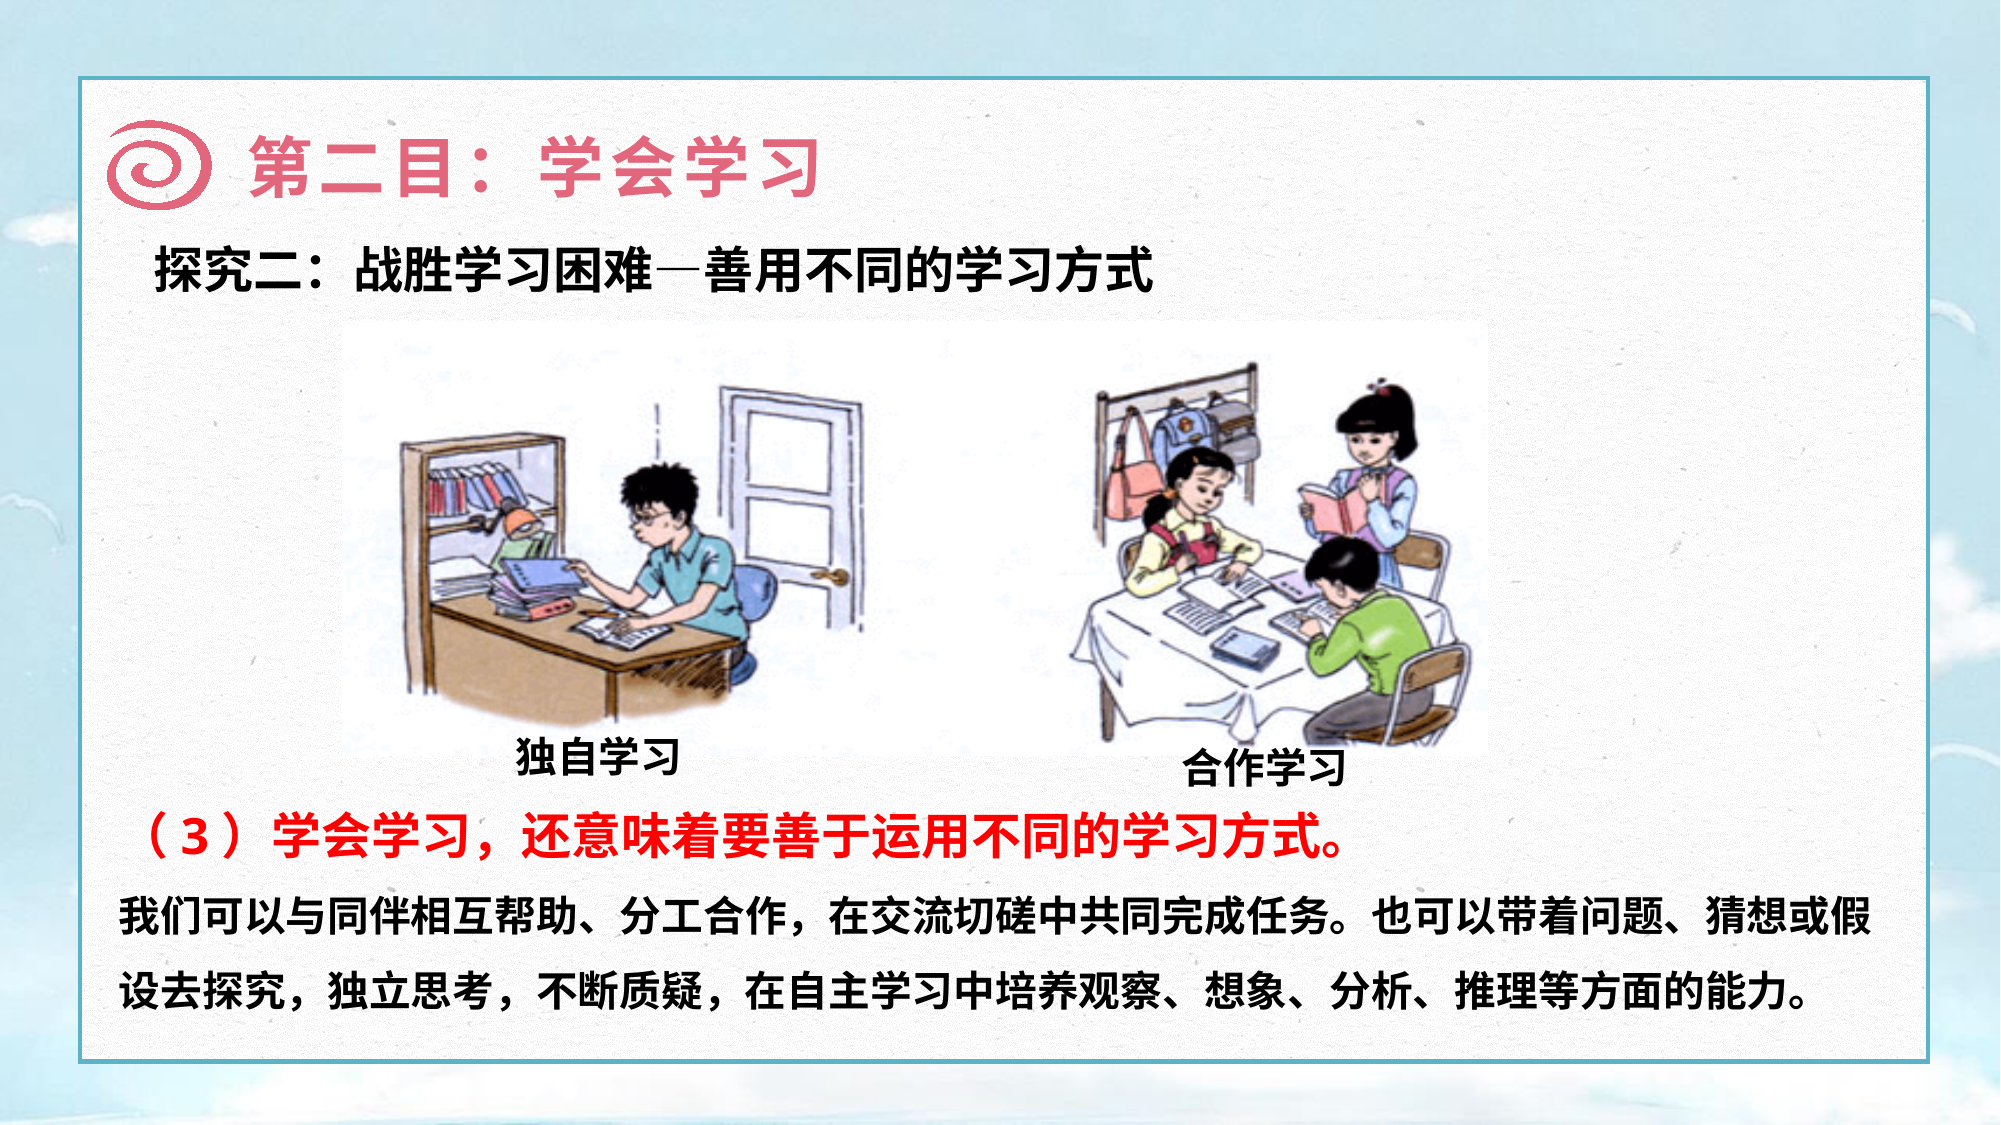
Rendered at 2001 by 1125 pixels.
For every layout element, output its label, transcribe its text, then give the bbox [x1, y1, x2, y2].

text_box 探究二：战胜学习困难—善用不同的学习方式 [139, 230, 1169, 306]
text_box 合作学习 [1118, 734, 1621, 800]
picture [0, 0, 2001, 1125]
text_box 独自学习 [452, 756, 955, 788]
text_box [103, 107, 999, 226]
text_box （3）学会学习，还意味着要善于运用不同的学习方式。 我们可以与同伴相互帮助、分工合作，在交流切磋中共同完成任务。也可以带着问题、猜想或假设去探究，独立思考，不断质疑，在自主学习中培养观察、想象、分析、推理等方面的能力。 [103, 766, 1906, 1022]
